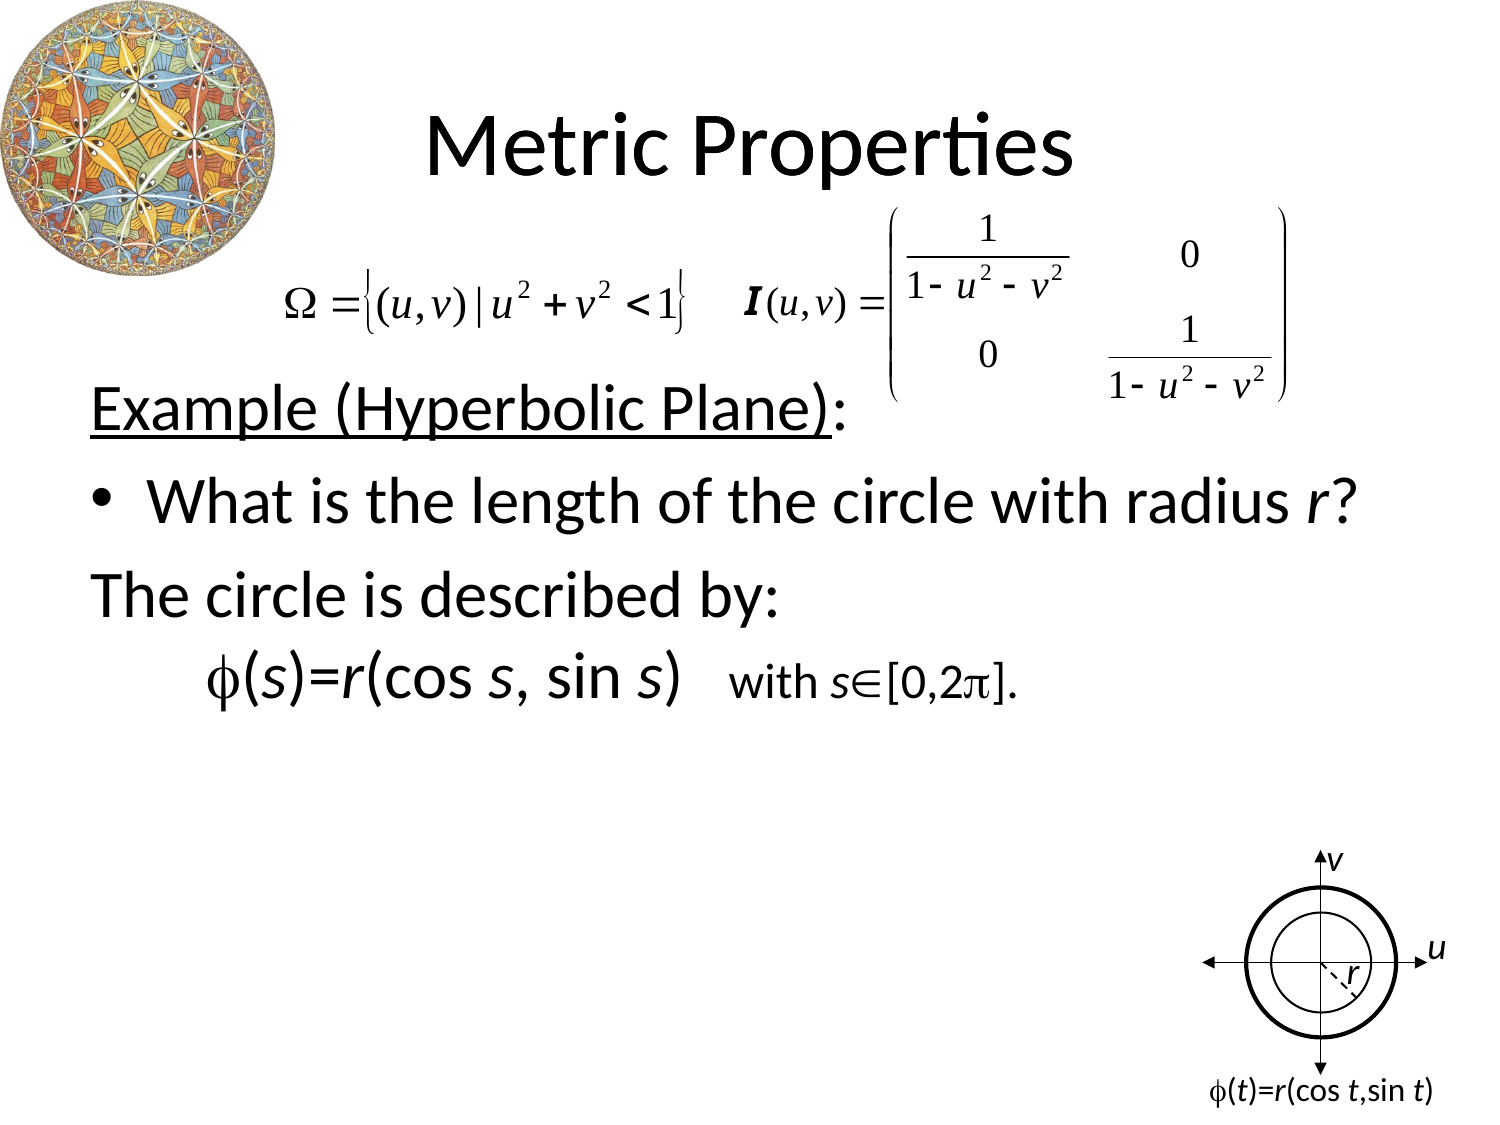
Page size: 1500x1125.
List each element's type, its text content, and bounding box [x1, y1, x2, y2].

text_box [741, 197, 1299, 413]
text_box v [1311, 826, 1359, 887]
text_box [1269, 910, 1316, 961]
text_box (t)=r(cos t,sin t) [1194, 1060, 1450, 1116]
text_box r [1331, 939, 1375, 961]
text_box [1325, 910, 1368, 959]
text_box [1244, 885, 1316, 961]
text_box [277, 269, 697, 338]
text_box Metric Properties [279, 45, 1425, 233]
picture [0, 0, 276, 277]
text_box r [1360, 971, 1375, 1000]
text_box [1325, 971, 1398, 1040]
text_box [1325, 1006, 1350, 1015]
list Example (Hyperbolic Plane): What is the length of the circle with radius r? The circle is described by: [75, 262, 1425, 1125]
text_box u [1412, 914, 1462, 975]
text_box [1320, 962, 1357, 999]
text_box [1269, 971, 1316, 1015]
text_box (s)=r(cos s, sin s) with s[0,2]. [192, 624, 1034, 720]
text_box [1325, 885, 1399, 961]
text_box [1244, 971, 1316, 1040]
